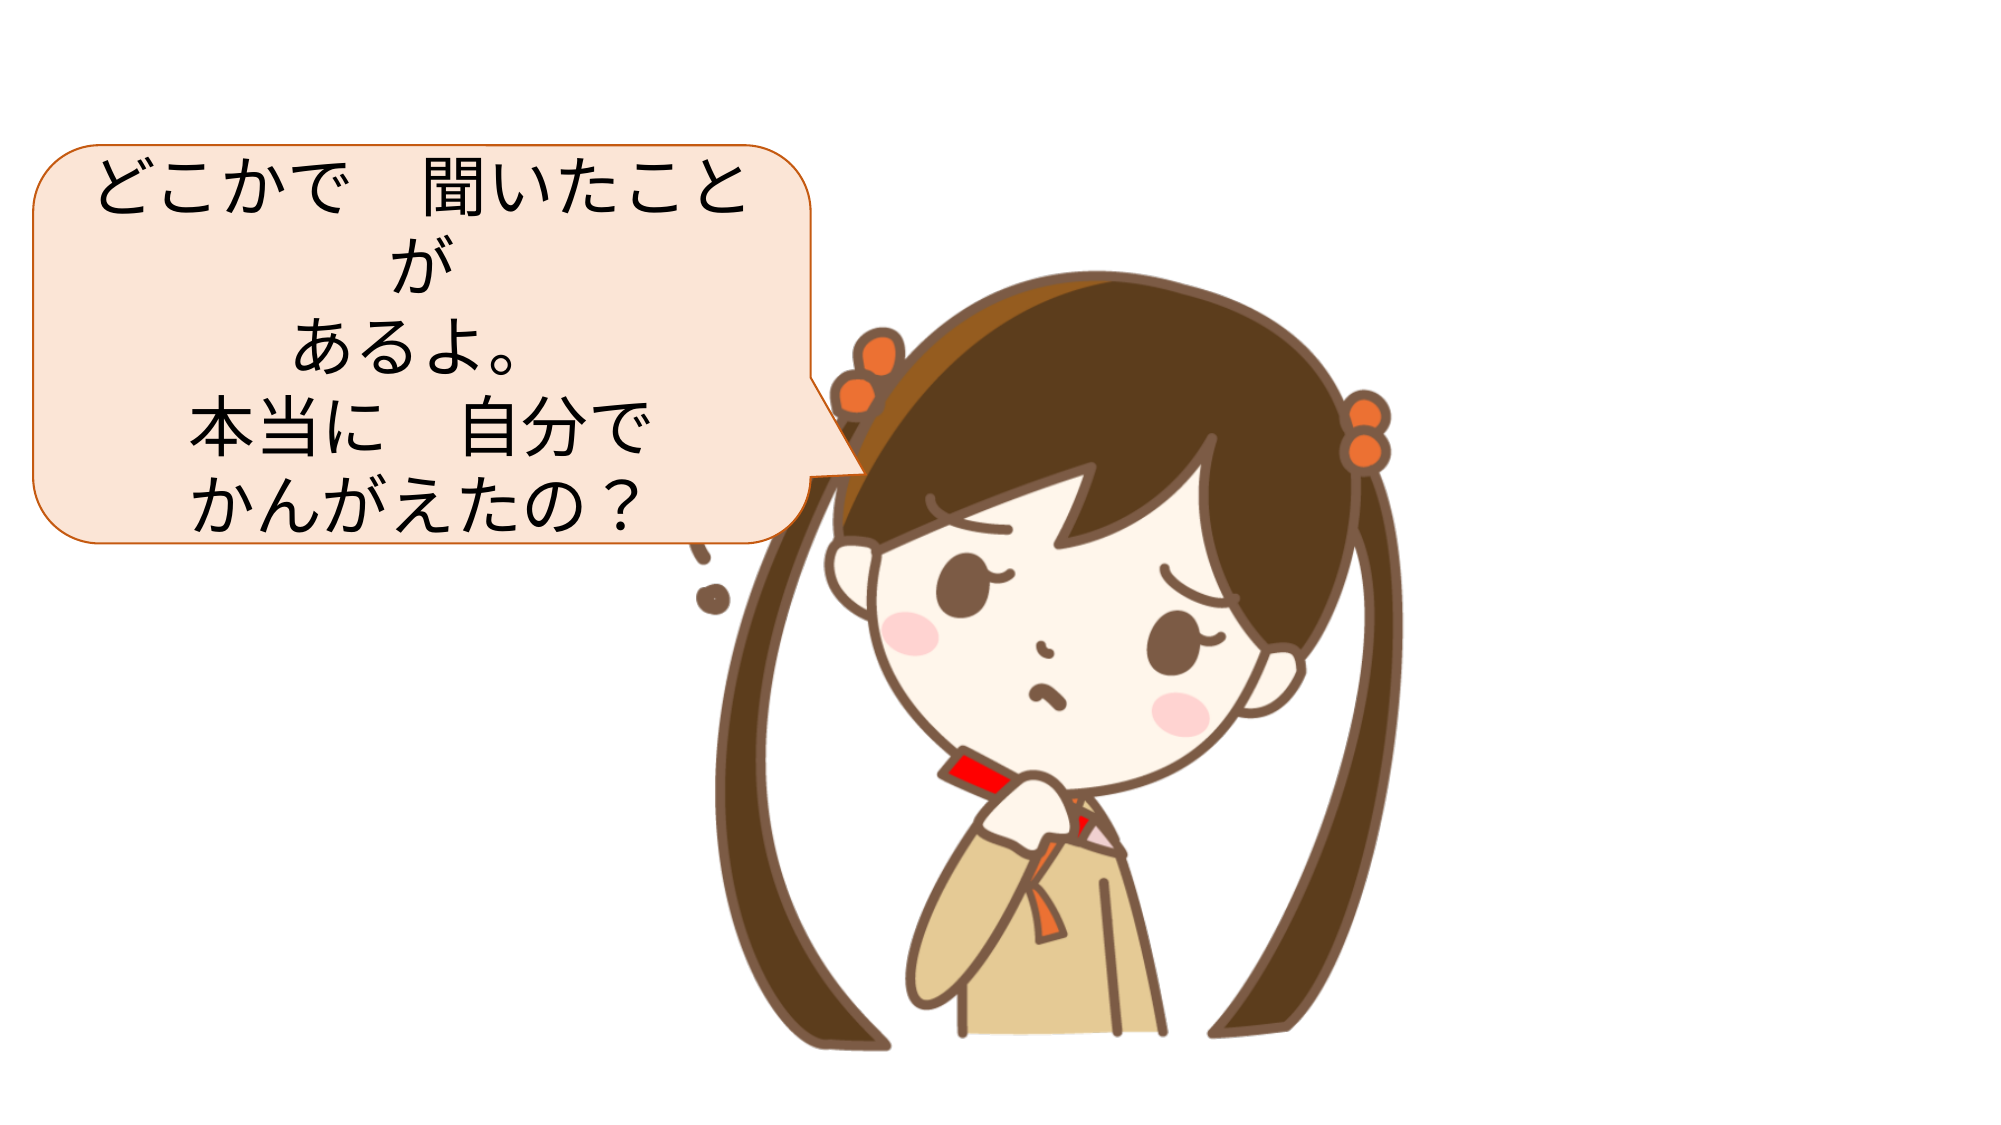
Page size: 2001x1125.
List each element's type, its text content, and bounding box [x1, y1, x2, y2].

text_box どこかで 聞いたことが あるよ。 本当に 自分で かんがえたの？ [32, 144, 812, 545]
picture [571, 232, 1429, 1090]
